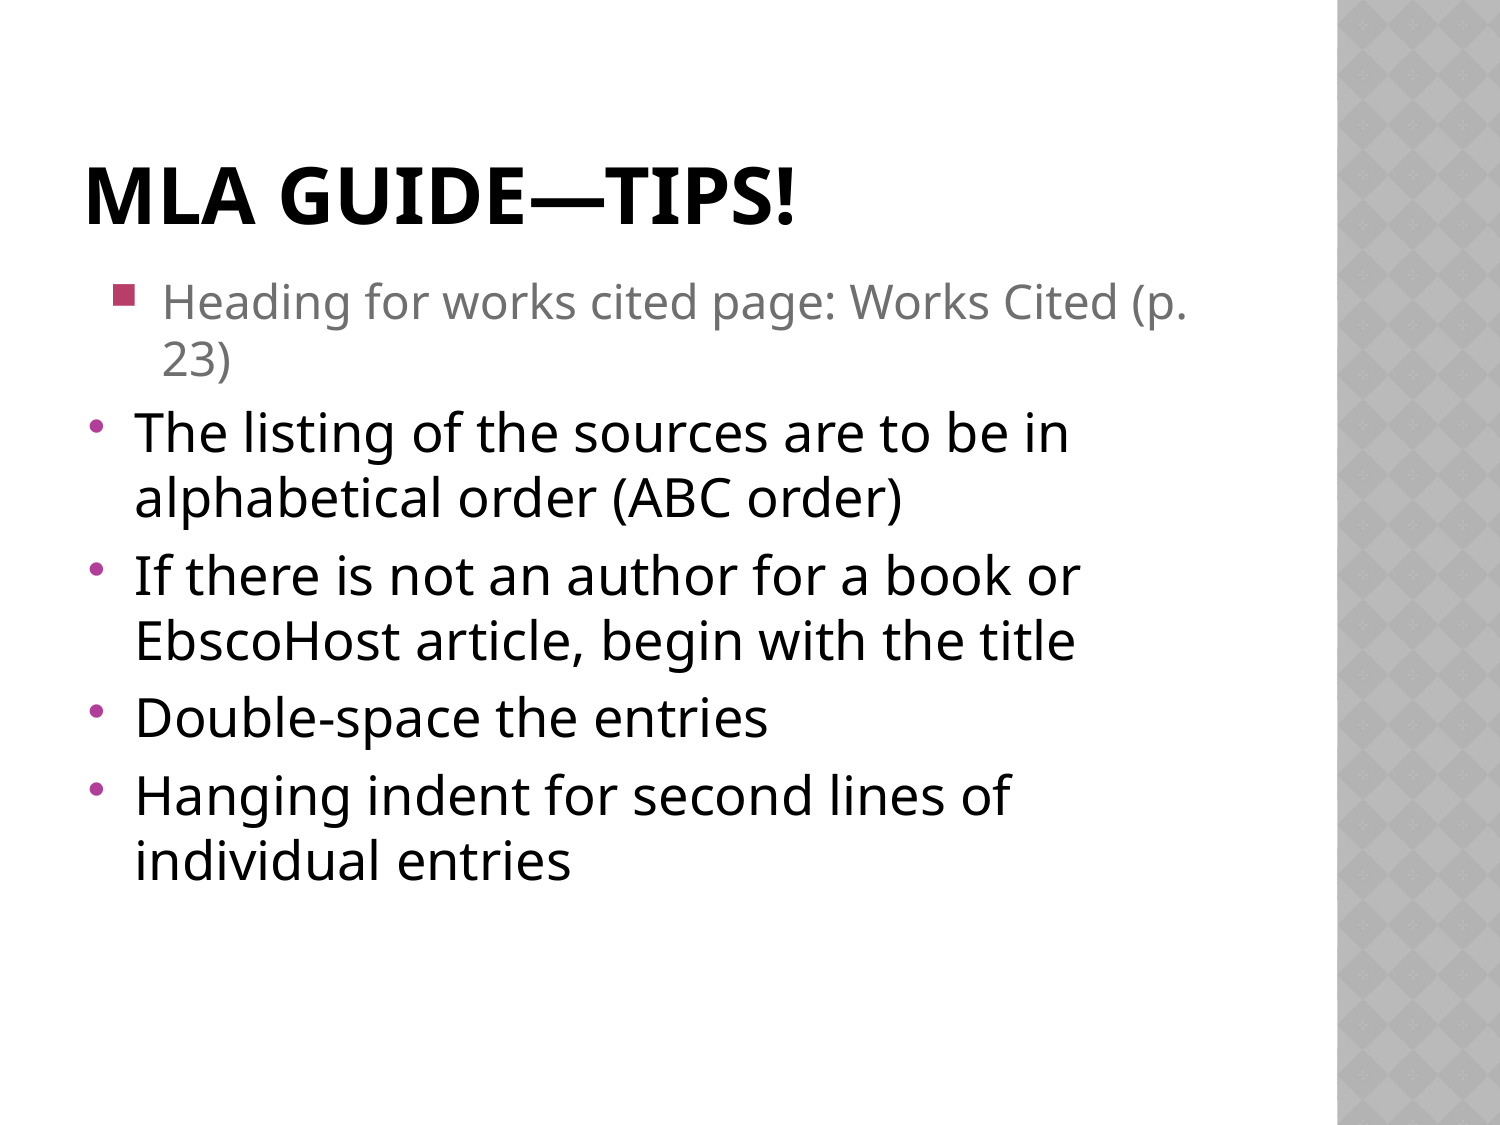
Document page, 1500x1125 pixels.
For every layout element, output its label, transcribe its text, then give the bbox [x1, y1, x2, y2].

title MLA Guide—TIPS! [75, 52, 1263, 240]
list Heading for works cited page: Works Cited (p. 23) The listing of the sources are to be in alphabetical order (ABC order) If there is not an author for a book or EbscoHost article, begin with the title Double-space the entries Hanging indent for second lines of individual entries [75, 264, 1263, 1059]
